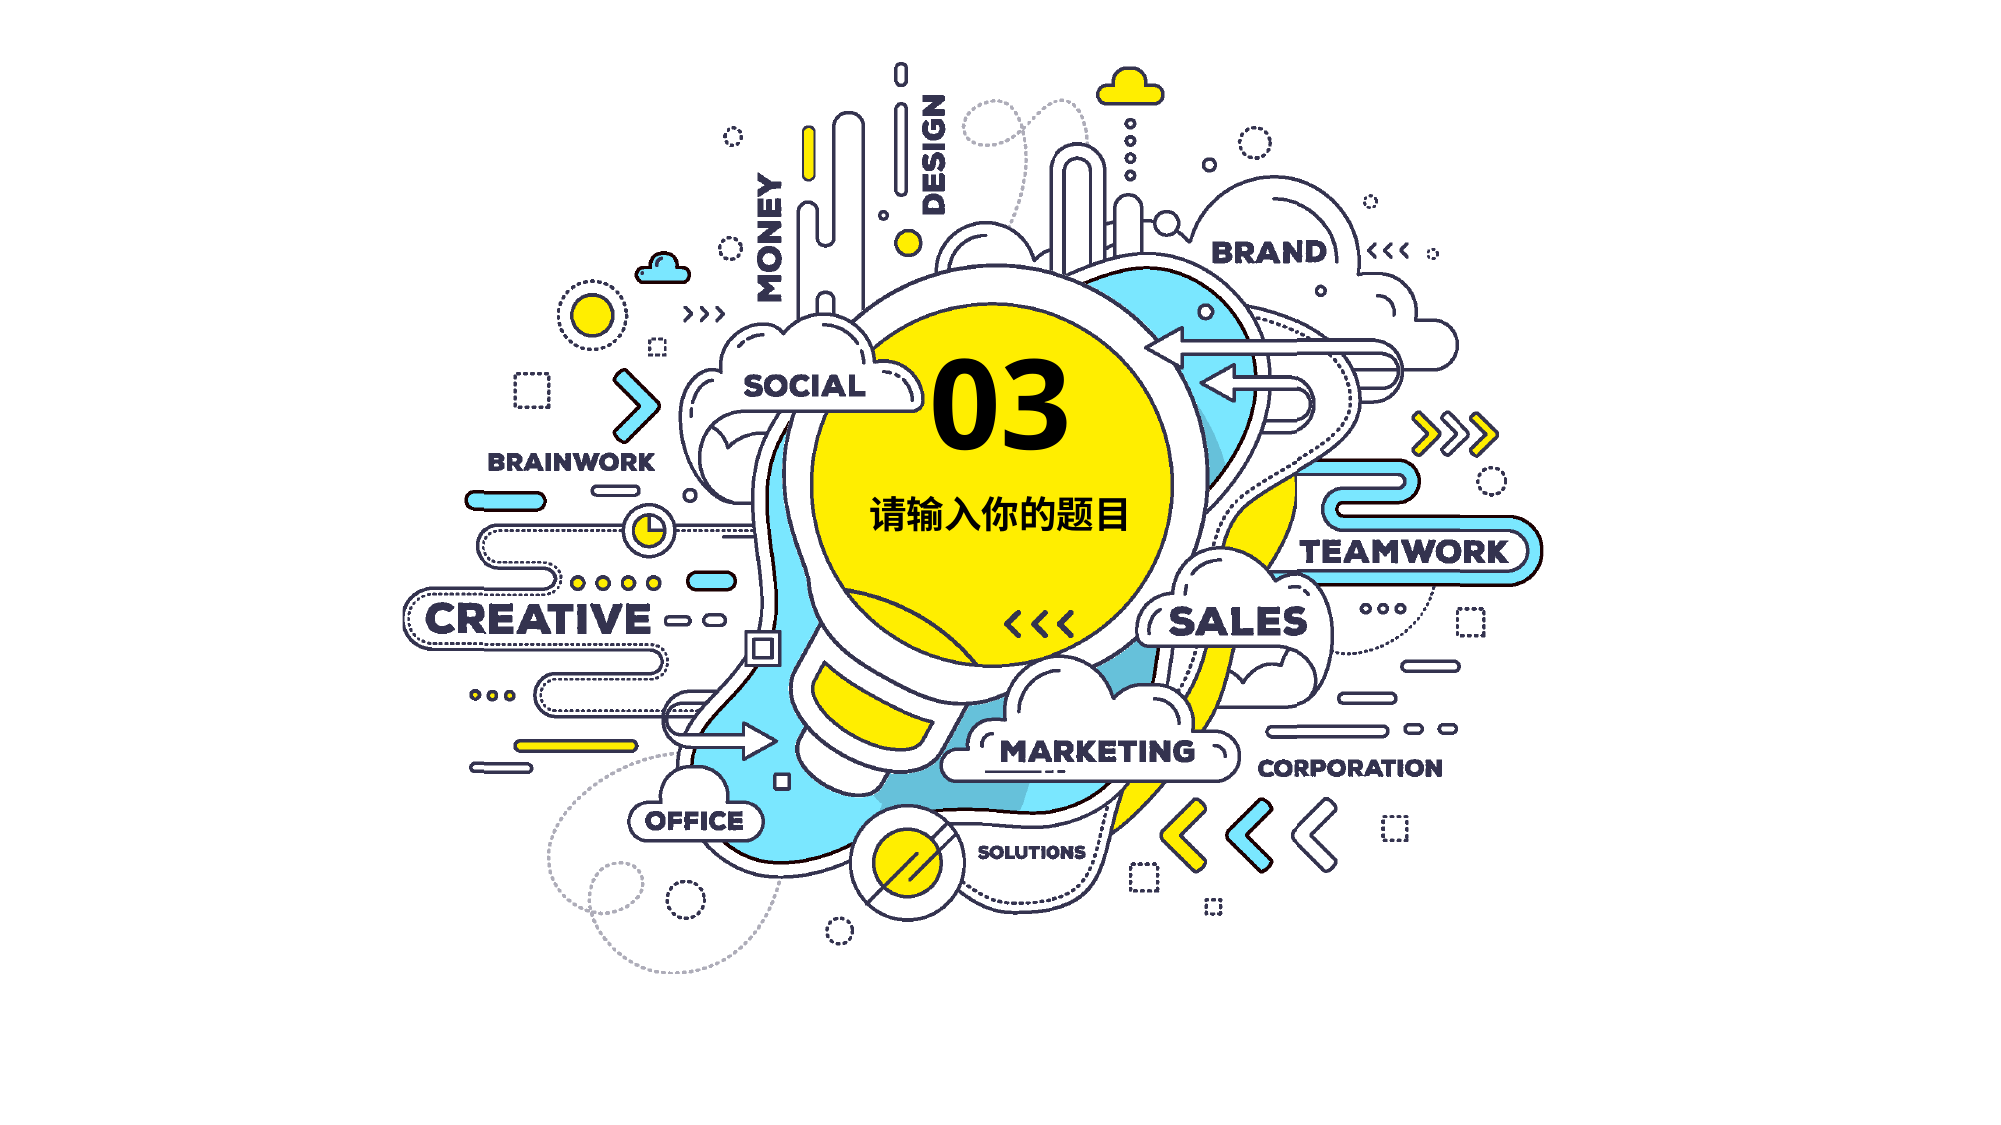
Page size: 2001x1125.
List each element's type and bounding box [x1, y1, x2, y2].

text_box [853, 317, 1149, 545]
picture [402, 60, 1544, 974]
